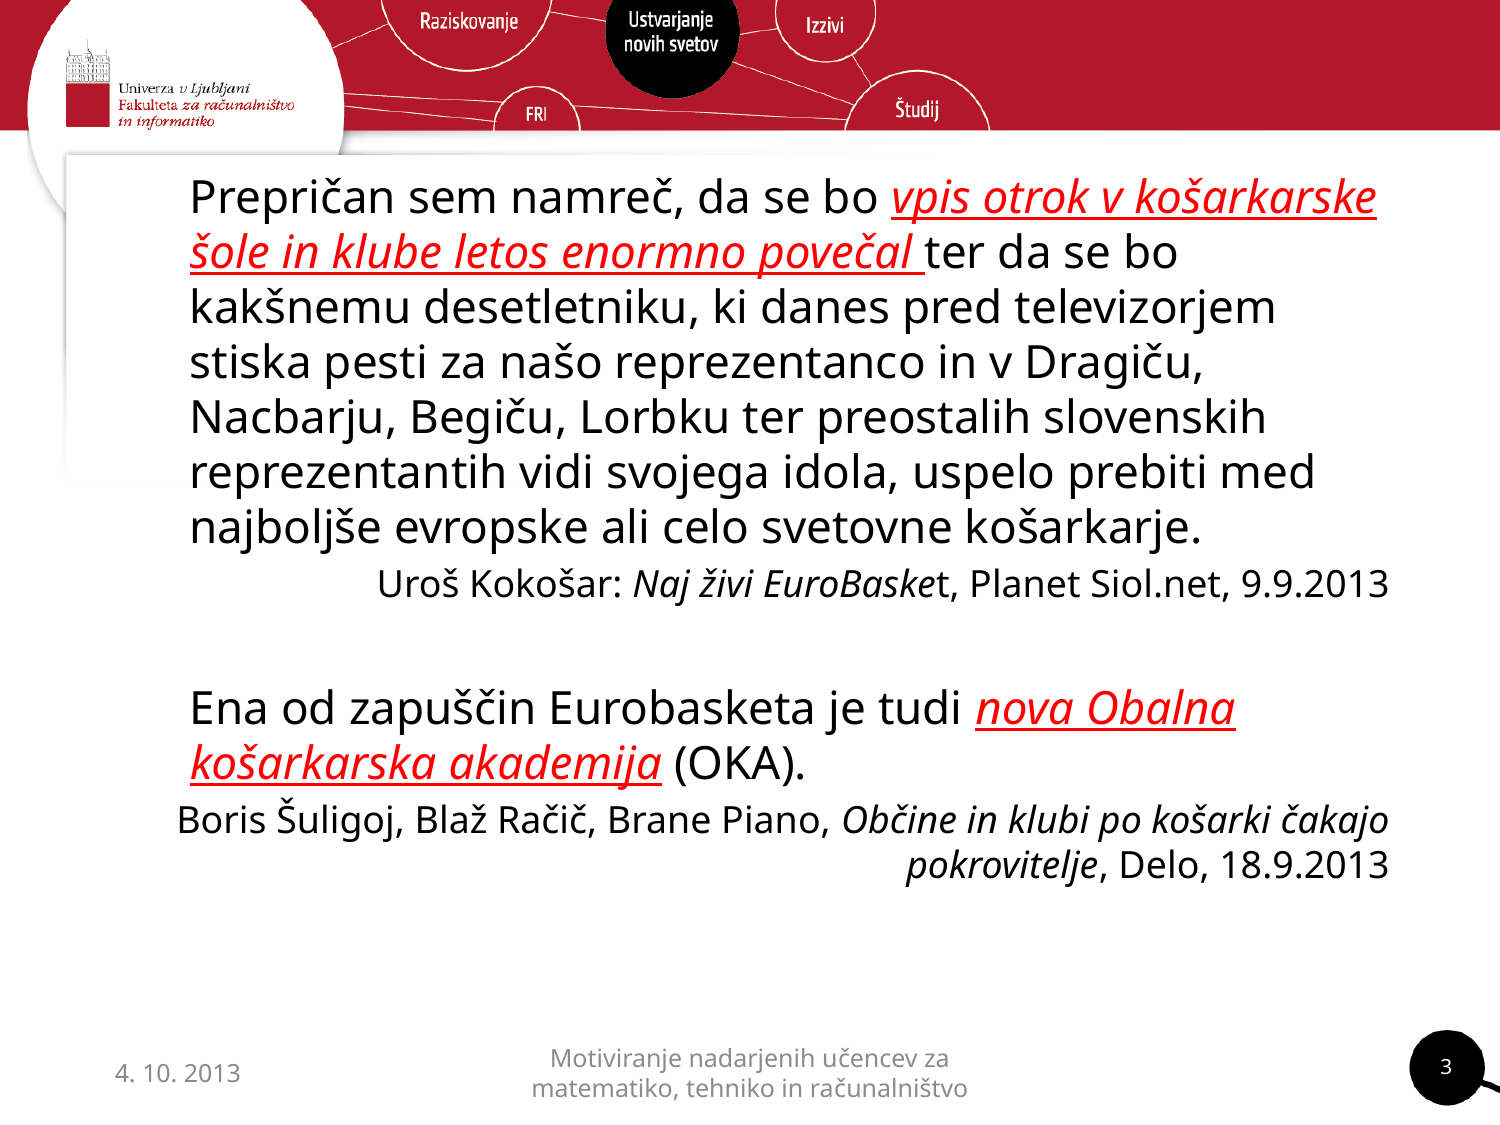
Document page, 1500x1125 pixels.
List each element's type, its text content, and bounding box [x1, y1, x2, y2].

list Prepričan sem namreč, da se bo vpis otrok v košarkarske šole in klube letos enormno povečal ter da se bo kakšnemu desetletniku, ki danes pred televizorjem stiska pesti za našo reprezentanco in v Dragiču, Nacbarju, Begiču, Lorbku ter preostalih slovenskih reprezentantih vidi svojega idola, uspelo prebiti med najboljše evropske ali celo svetovne košarkarje. Uroš Kokošar: Naj živi EuroBasket, Planet Siol.net, 9.9.2013 Ena od zapuščin Eurobasketa je tudi nova Obalna košarkarska akademija (OKA). Boris Šuligoj, Blaž Račič, Brane Piano, Občine in klubi po košarki čakajo pokrovitelje, Delo, 18.9.2013 [99, 160, 1405, 1016]
slide_number 4. 10. 2013 [99, 1042, 450, 1103]
picture [0, 0, 1500, 1125]
footer Motiviranje nadarjenih učencev za matematiko, tehniko in računalništvo [512, 1042, 988, 1103]
slide_number 3 [1404, 1034, 1488, 1101]
